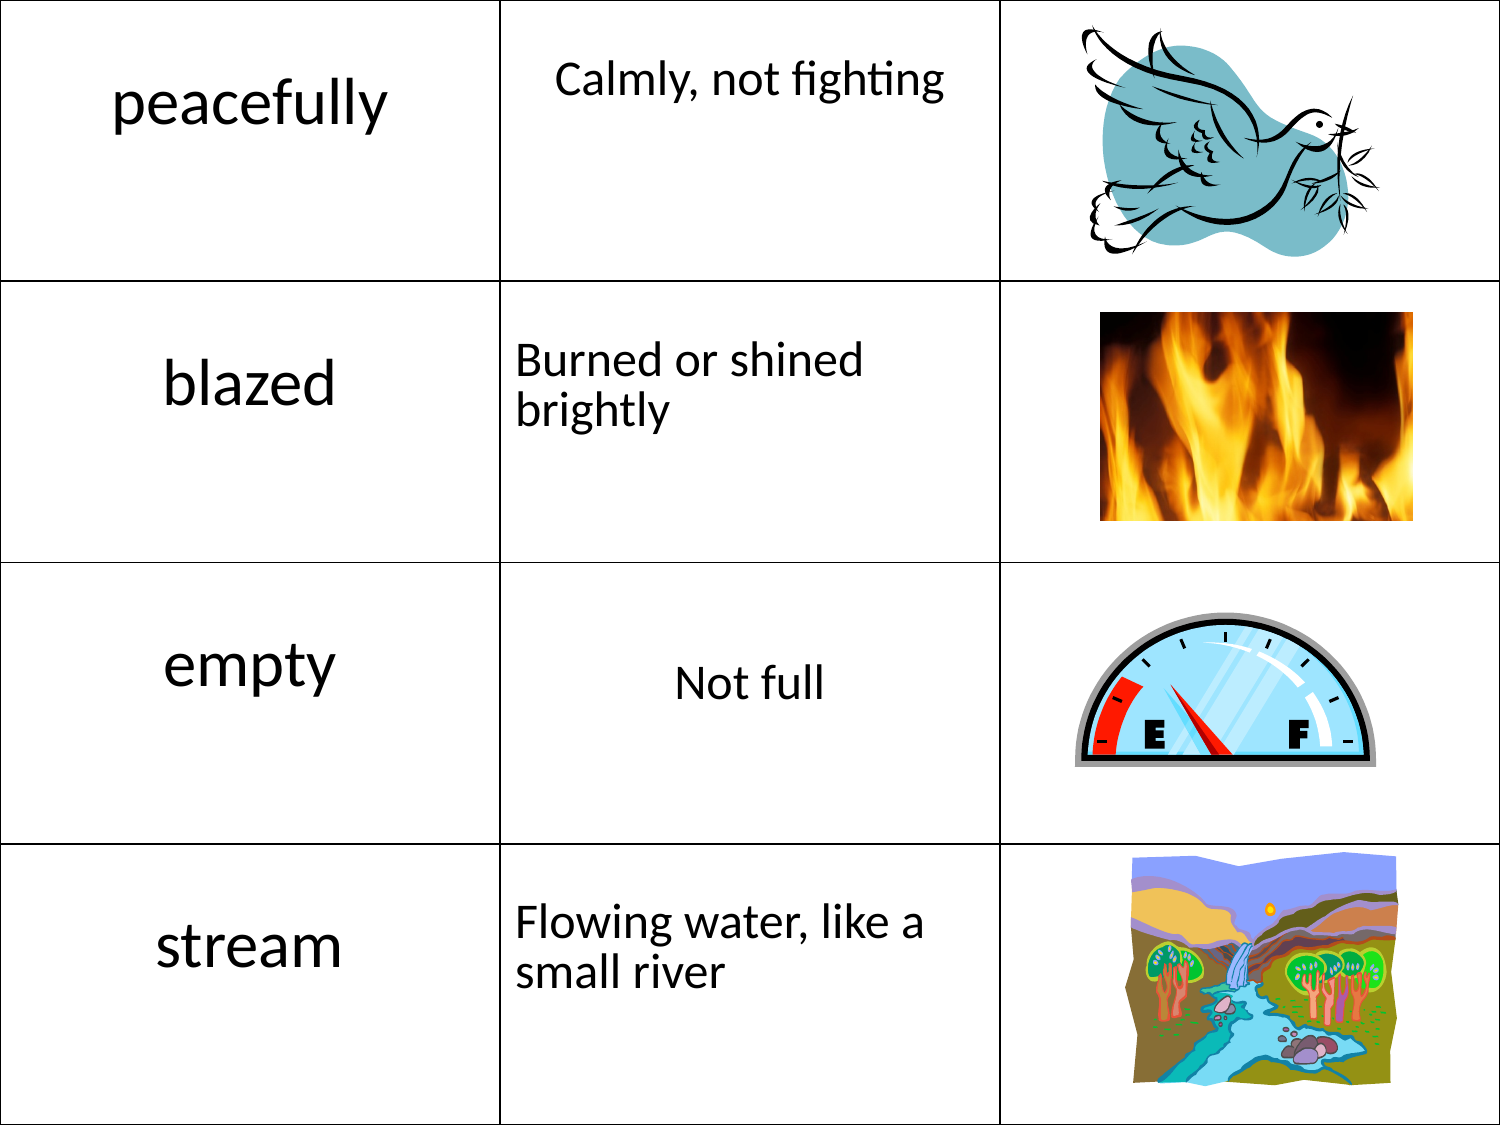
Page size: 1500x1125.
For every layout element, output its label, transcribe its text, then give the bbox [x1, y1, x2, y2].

table_cell [1001, 563, 1499, 843]
picture [1099, 312, 1413, 522]
table_cell Not full [501, 563, 999, 843]
picture [1074, 612, 1377, 768]
table_header peacefully [1, 1, 499, 280]
table_cell [1001, 282, 1499, 562]
table_header Calmly, not fighting [501, 1, 999, 280]
table_cell blazed [1, 282, 499, 562]
table_cell Flowing water, like a small river [501, 845, 999, 1124]
table_cell stream [1, 845, 499, 1124]
table_cell [1001, 845, 1499, 1124]
table_header [1001, 1, 1499, 280]
table_cell empty [1, 563, 499, 843]
picture [1124, 849, 1401, 1089]
picture [1074, 24, 1381, 257]
table_cell Burned or shined brightly [501, 282, 999, 562]
